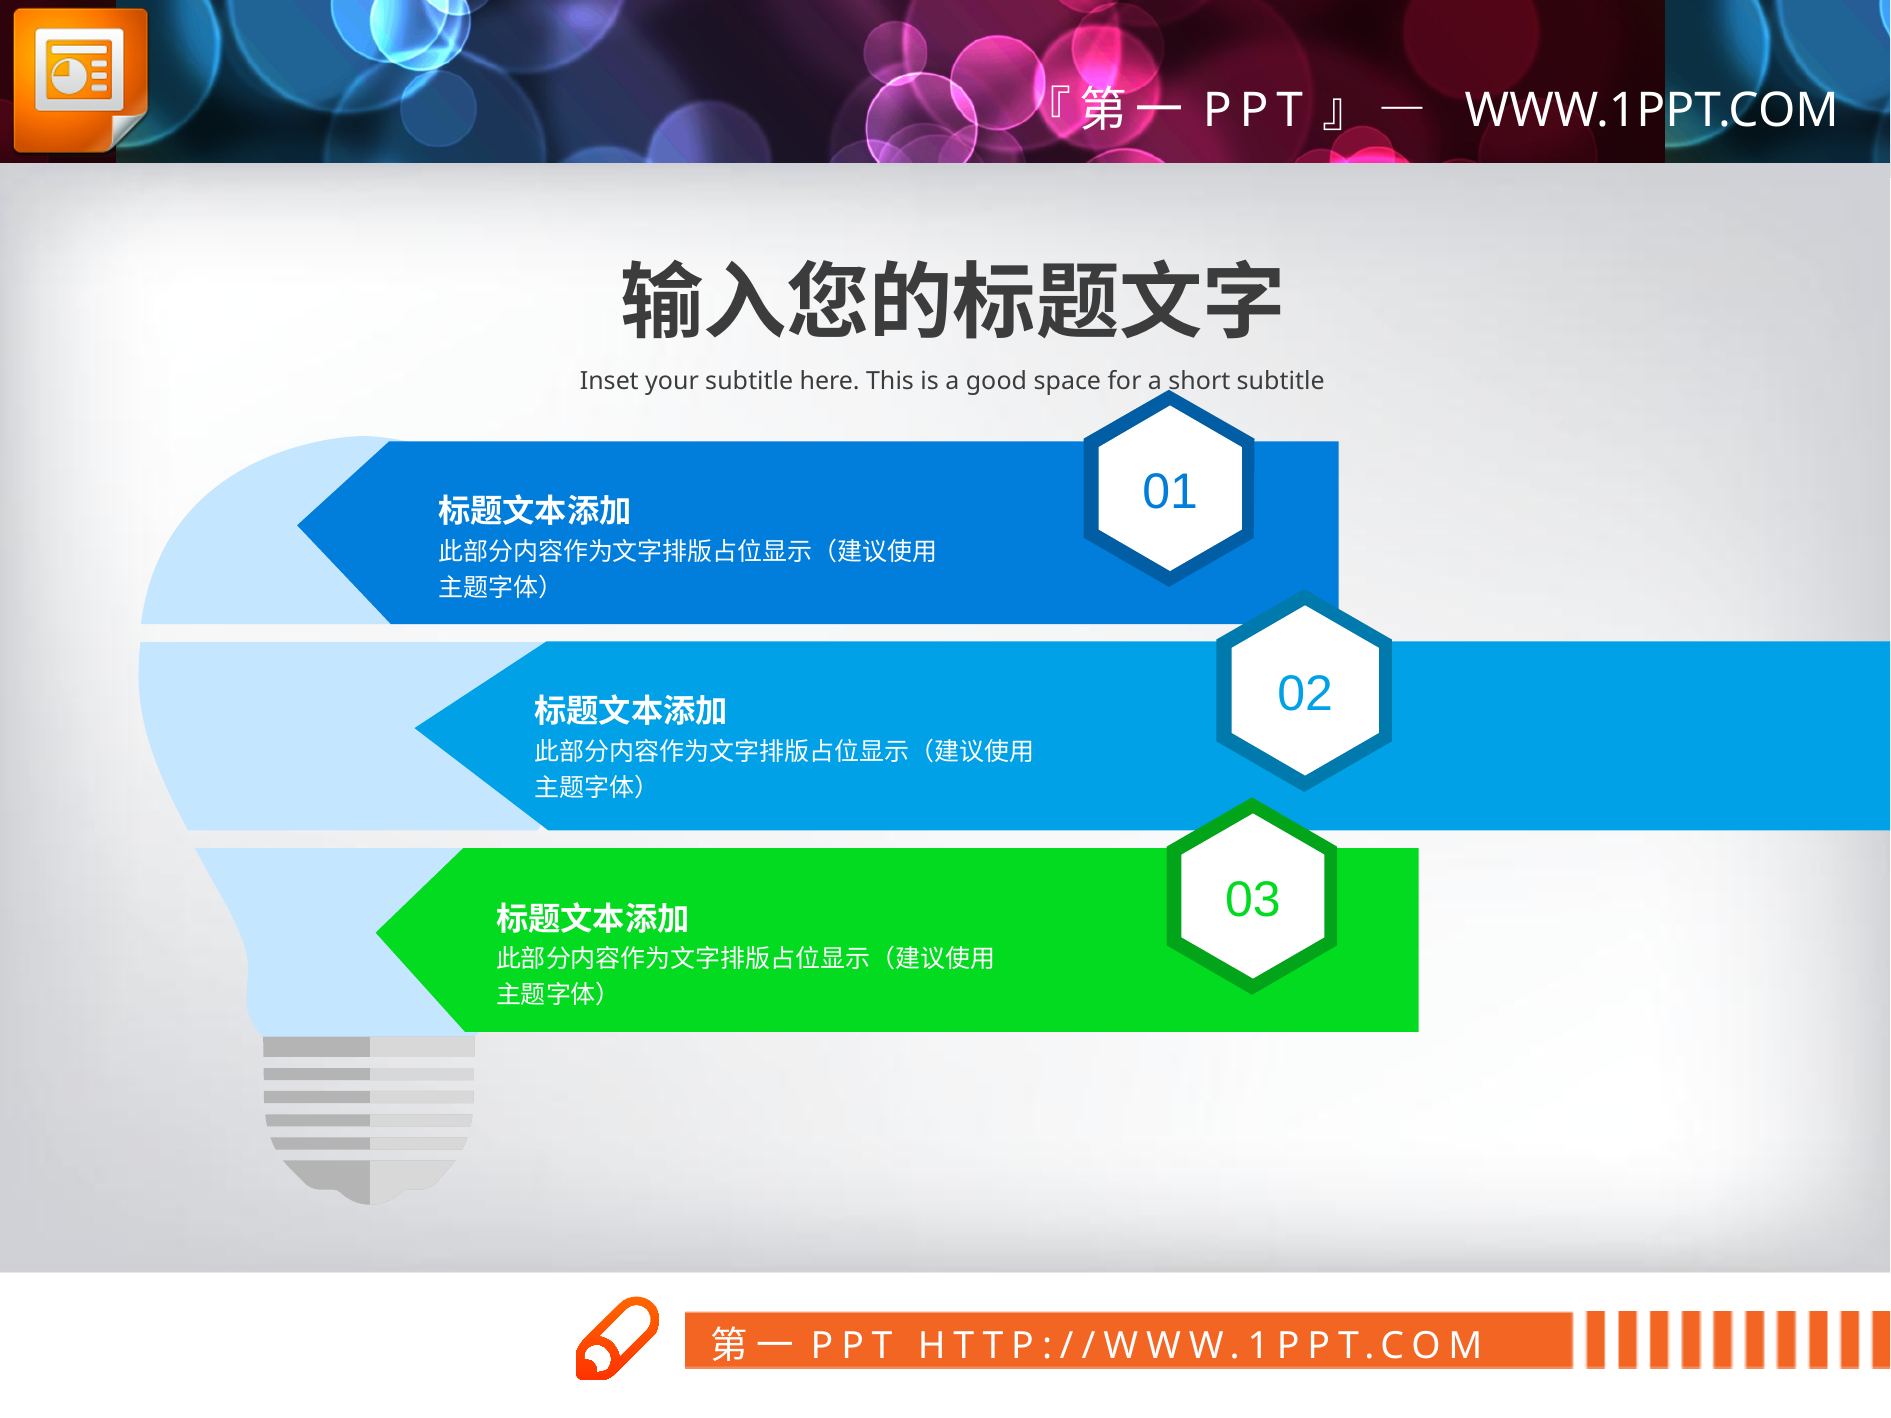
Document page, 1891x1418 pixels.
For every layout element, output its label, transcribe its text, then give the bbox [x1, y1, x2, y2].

text_box Inset your subtitle here. This is a good space for a short subtitle [83, 354, 1823, 405]
text_box 输入您的标题文字 [82, 248, 1824, 348]
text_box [138, 389, 1891, 1205]
picture [0, 0, 1891, 1275]
picture [685, 1311, 1891, 1369]
